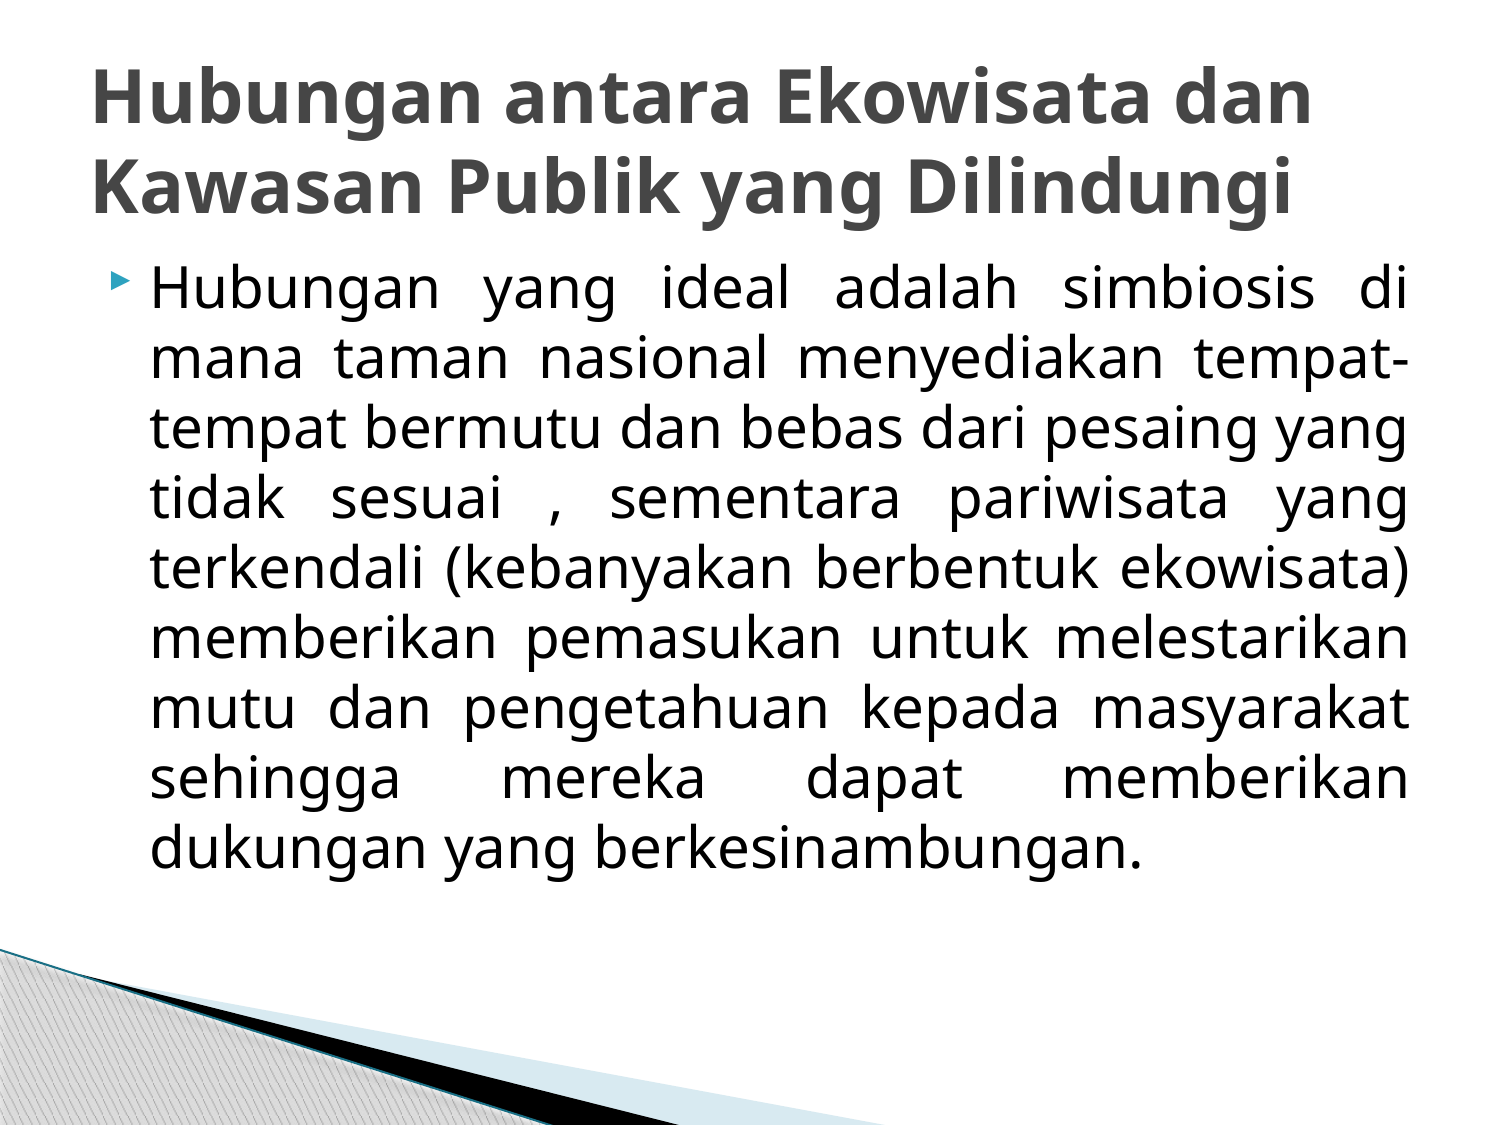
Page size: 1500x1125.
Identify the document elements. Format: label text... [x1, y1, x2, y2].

title Hubungan antara Ekowisata dan Kawasan Publik yang Dilindungi [75, 45, 1425, 233]
list Hubungan yang ideal adalah simbiosis di mana taman nasional menyediakan tempat-tempat bermutu dan bebas dari pesaing yang tidak sesuai , sementara pariwisata yang terkendali (kebanyakan berbentuk ekowisata) memberikan pemasukan untuk melestarikan mutu dan pengetahuan kepada masyarakat sehingga mereka dapat memberikan dukungan yang berkesinambungan. [75, 243, 1425, 986]
